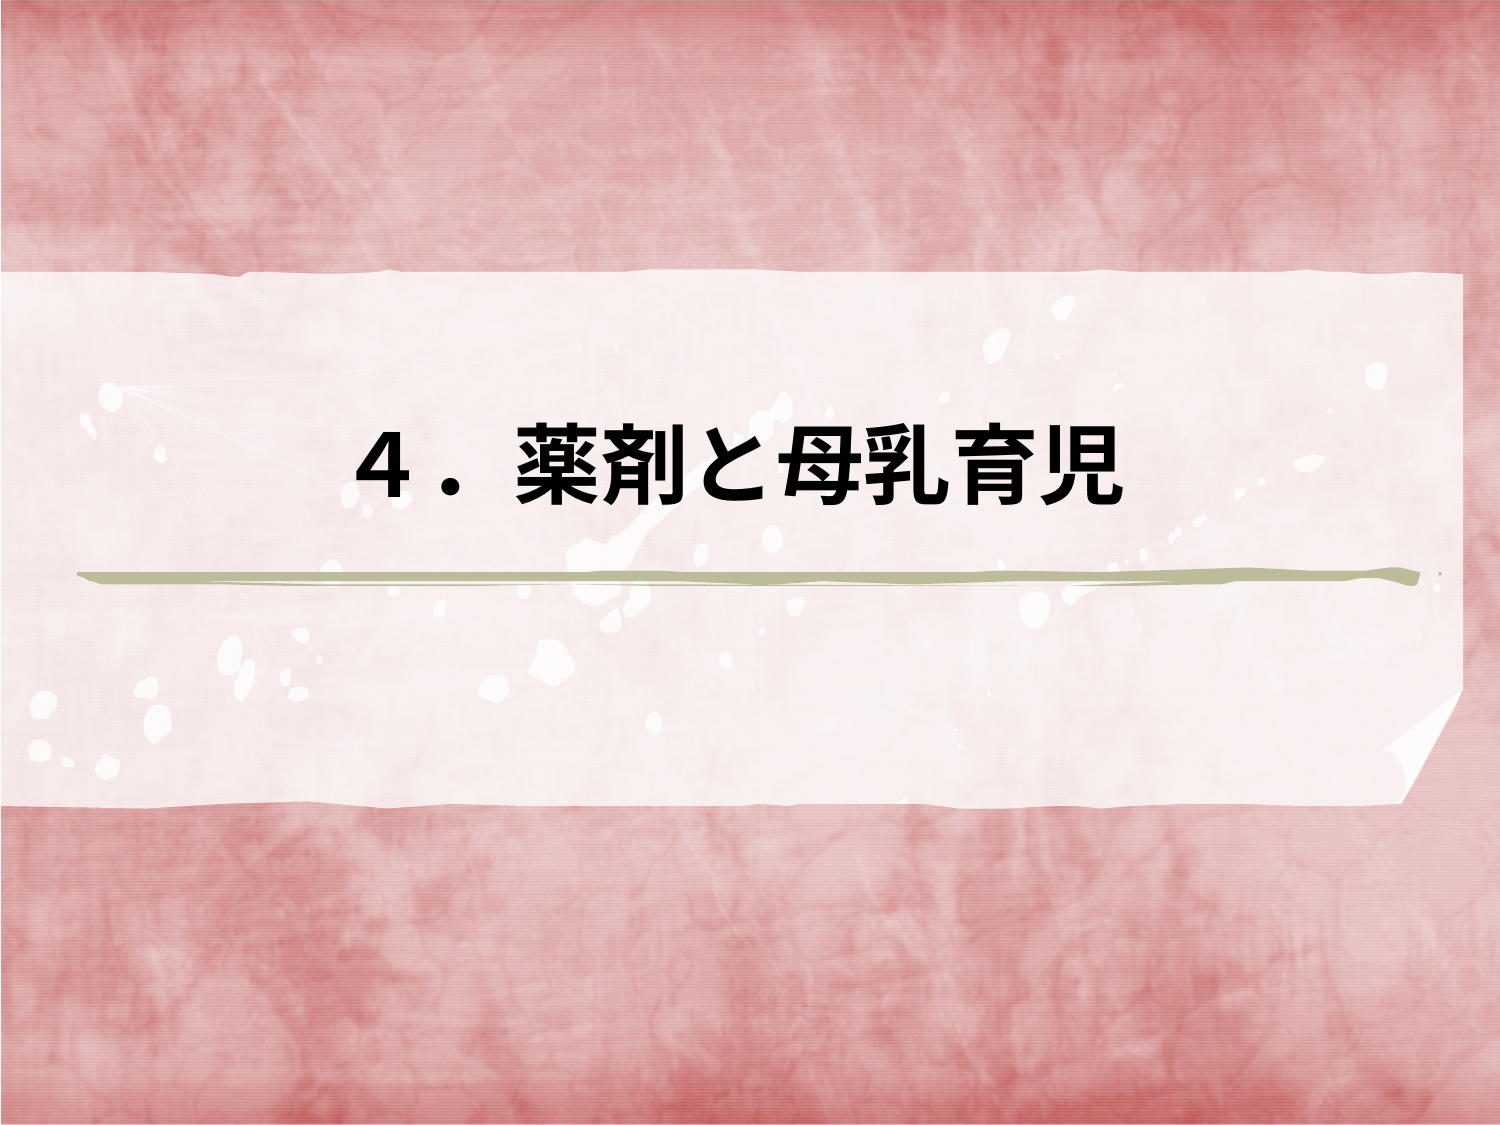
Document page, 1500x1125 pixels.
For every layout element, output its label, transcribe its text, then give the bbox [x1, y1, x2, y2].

title ４．薬剤と母乳育児 [81, 351, 1384, 575]
picture [0, 0, 1500, 1125]
